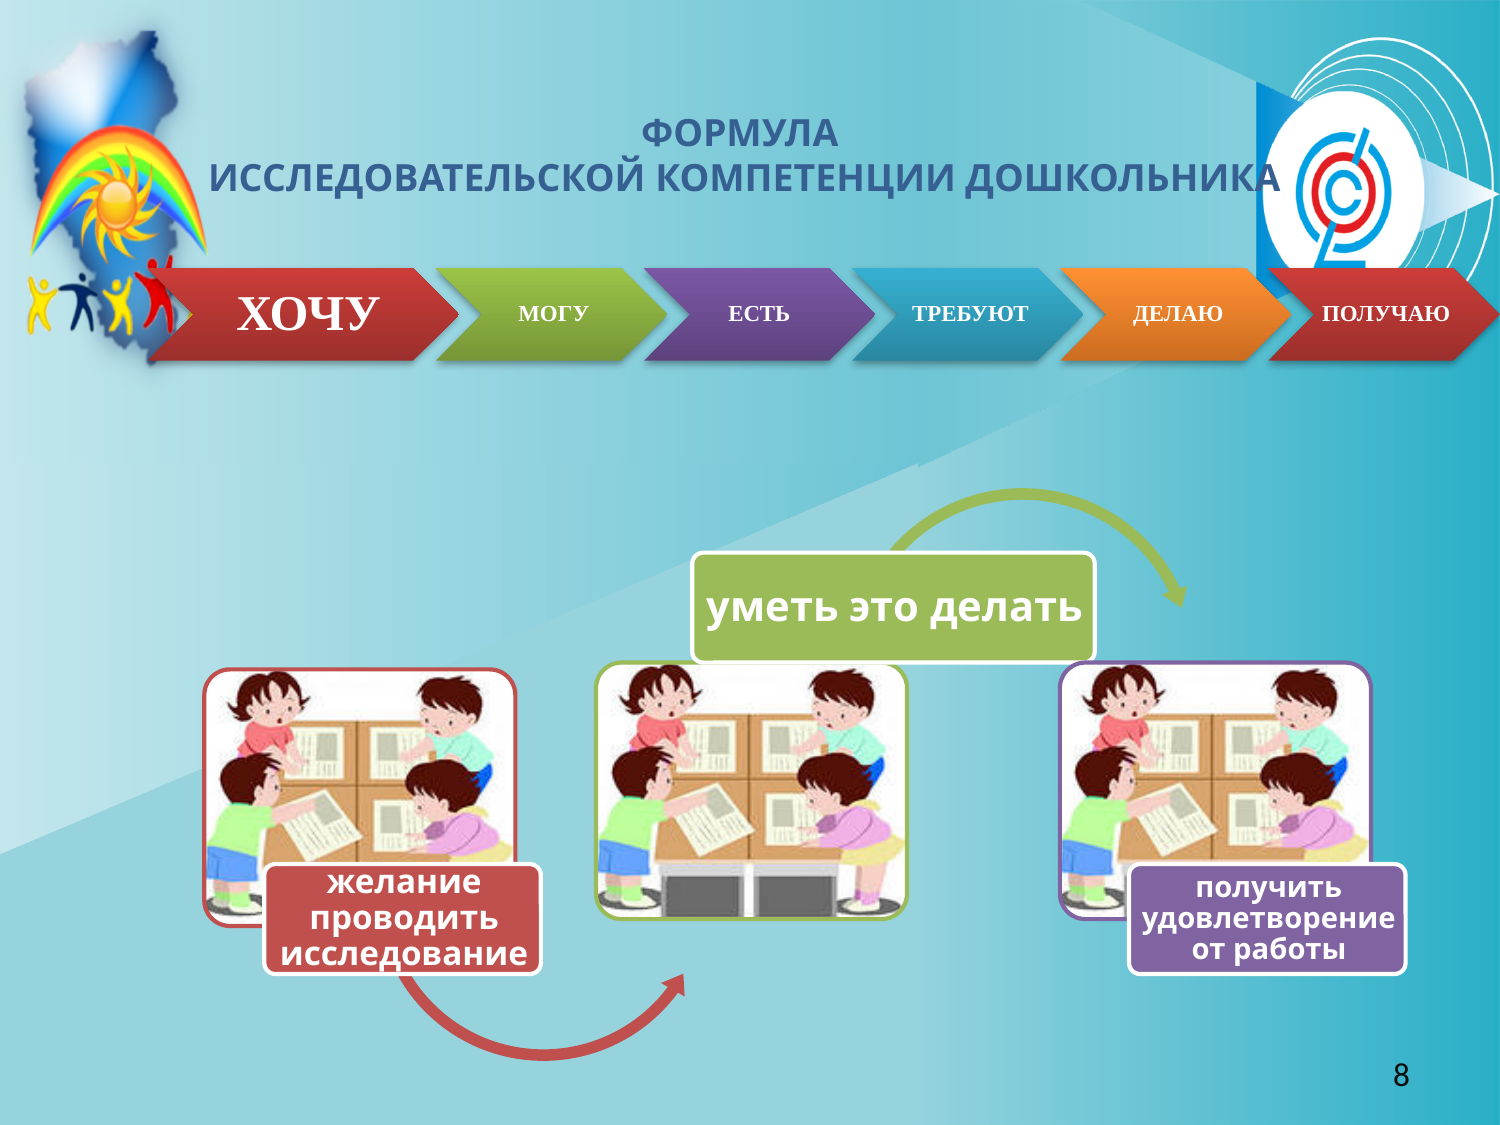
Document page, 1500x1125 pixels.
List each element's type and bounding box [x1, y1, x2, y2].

text_box [194, 503, 1407, 1079]
text_box [146, 136, 1500, 492]
text_box [0, 0, 1500, 1125]
